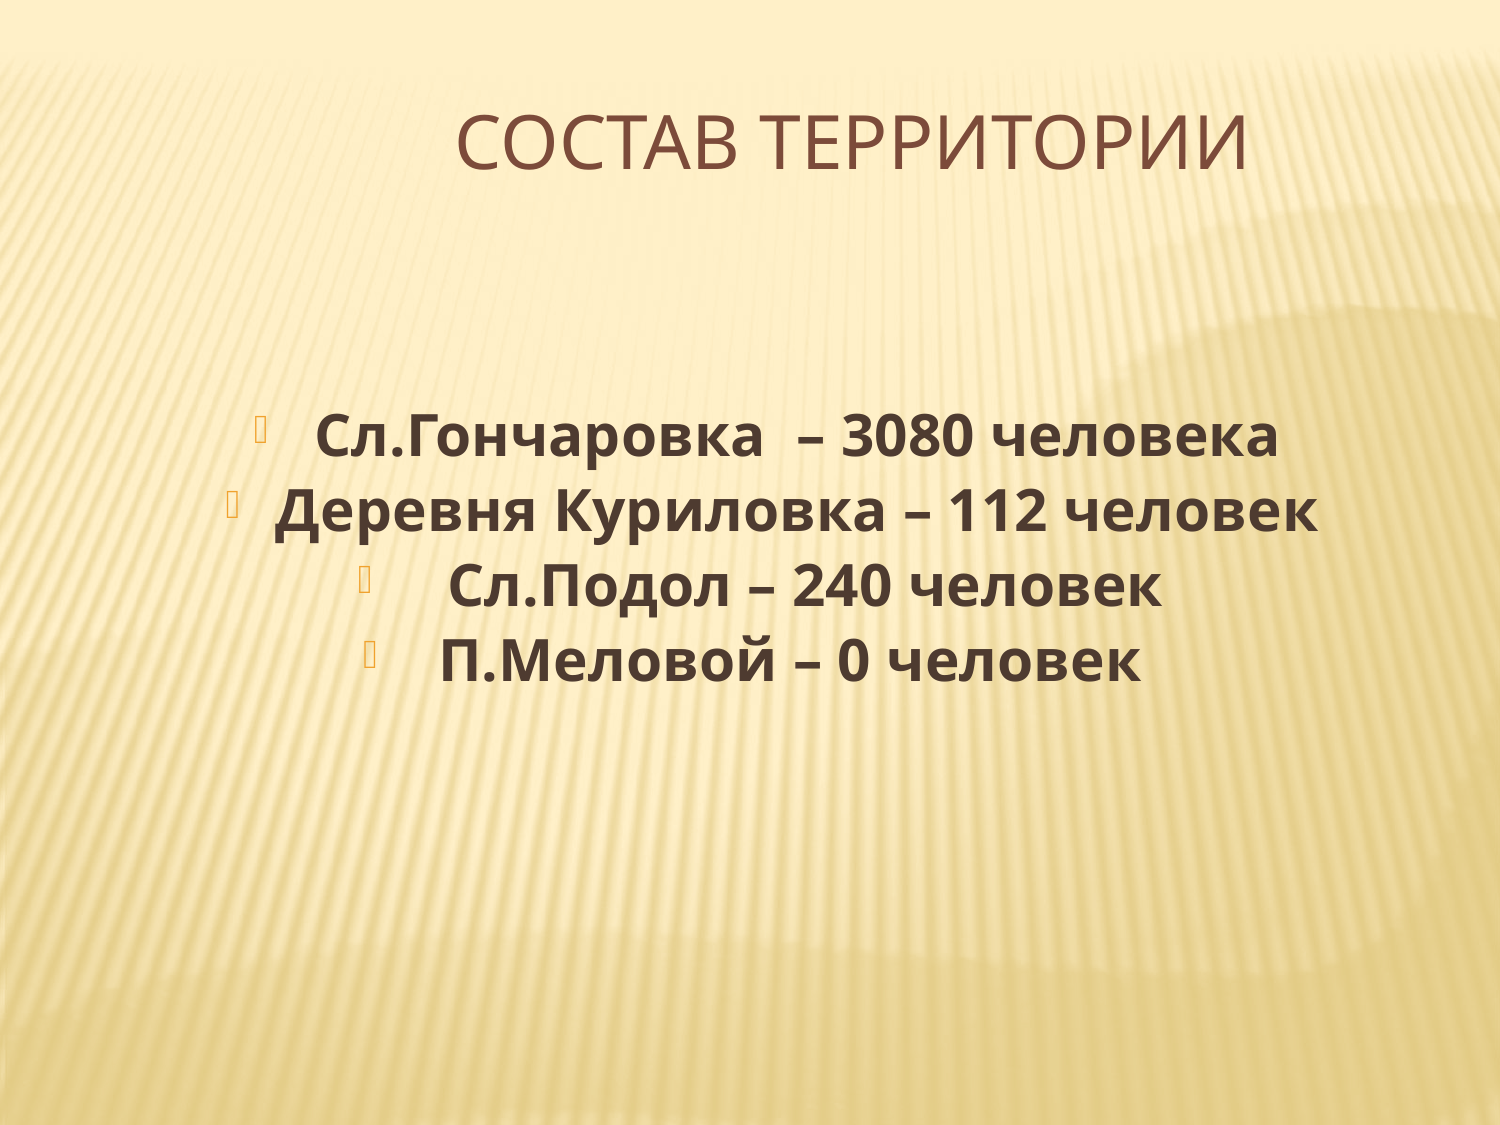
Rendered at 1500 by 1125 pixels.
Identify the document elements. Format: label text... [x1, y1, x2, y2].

list Сл.Гончаровка – 3080 человека Деревня Куриловка – 112 человек Сл.Подол – 240 человек П.Меловой – 0 человек [210, 398, 1336, 762]
title СОСТАВ ТЕРРИТОРИИ [225, 45, 1500, 234]
